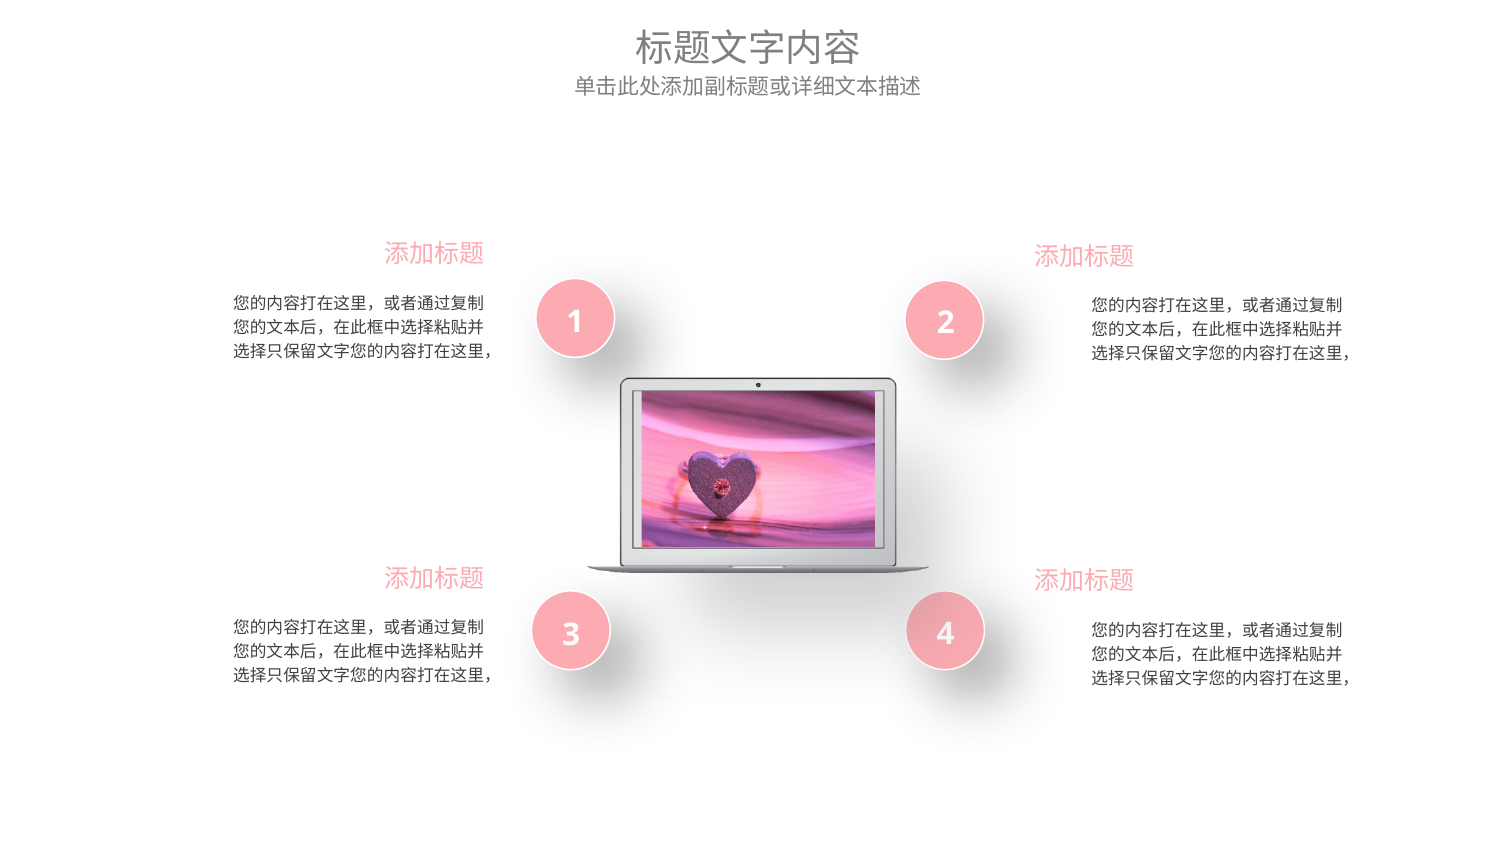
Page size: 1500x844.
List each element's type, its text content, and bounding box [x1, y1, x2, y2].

text_box 添加标题 [1023, 234, 1147, 276]
text_box 标题文字内容 [611, 16, 885, 65]
text_box 您的内容打在这里，或者通过复制您的文本后，在此框中选择粘贴并选择只保留文字您的内容打在这里， [210, 607, 496, 691]
text_box [531, 590, 611, 670]
text_box 您的内容打在这里，或者通过复制您的文本后，在此框中选择粘贴并选择只保留文字您的内容打在这里， [1080, 285, 1366, 369]
text_box 添加标题 [1023, 559, 1147, 601]
text_box 您的内容打在这里，或者通过复制您的文本后，在此框中选择粘贴并选择只保留文字您的内容打在这里， [210, 283, 496, 367]
text_box 添加标题 [319, 556, 496, 598]
text_box 2 [922, 296, 969, 345]
text_box [904, 280, 984, 360]
text_box 您的内容打在这里，或者通过复制您的文本后，在此框中选择粘贴并选择只保留文字您的内容打在这里， [1080, 610, 1366, 694]
text_box 添加标题 [319, 232, 496, 274]
text_box [535, 278, 615, 358]
text_box 单击此处添加副标题或详细文本描述 [551, 65, 946, 107]
text_box 3 [548, 608, 595, 658]
text_box 1 [552, 295, 599, 344]
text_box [587, 377, 929, 573]
text_box [930, 642, 983, 670]
